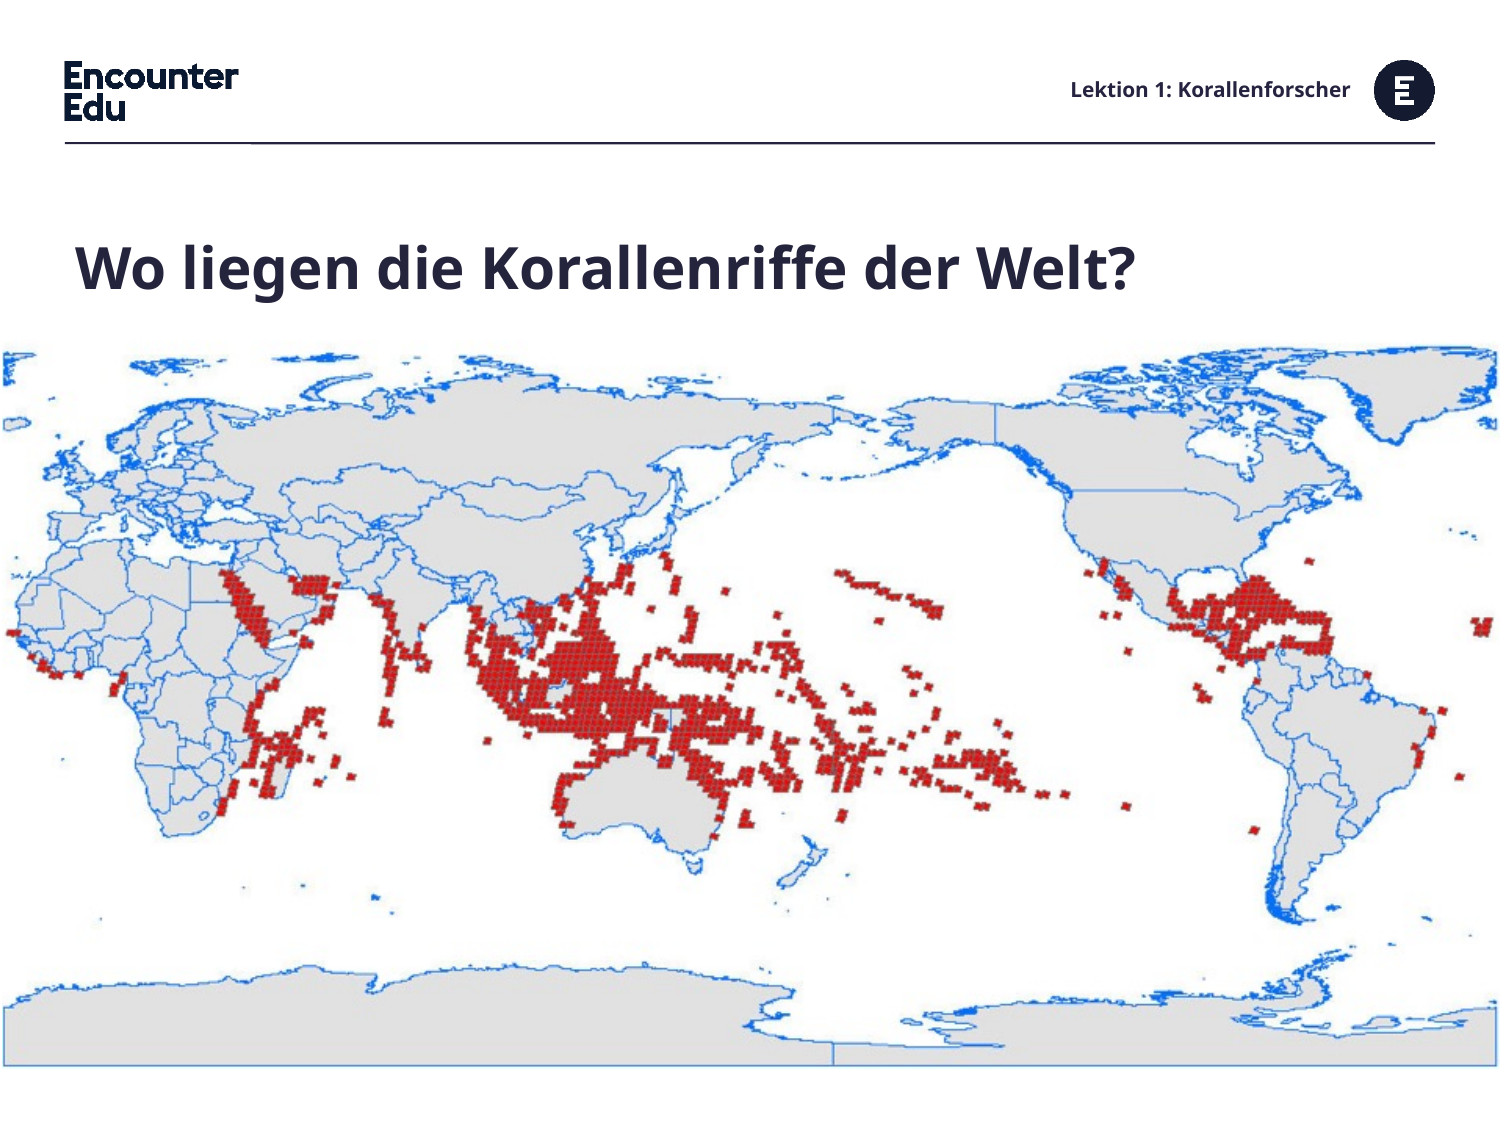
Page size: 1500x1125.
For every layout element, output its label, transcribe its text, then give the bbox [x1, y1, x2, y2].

picture [60, 59, 243, 122]
picture [1372, 58, 1436, 122]
picture [2, 292, 1500, 1120]
text_box Wo liegen die Korallenriffe der Welt? [67, 228, 1353, 292]
title Lektion 1: Korallenforscher [749, 67, 1359, 114]
